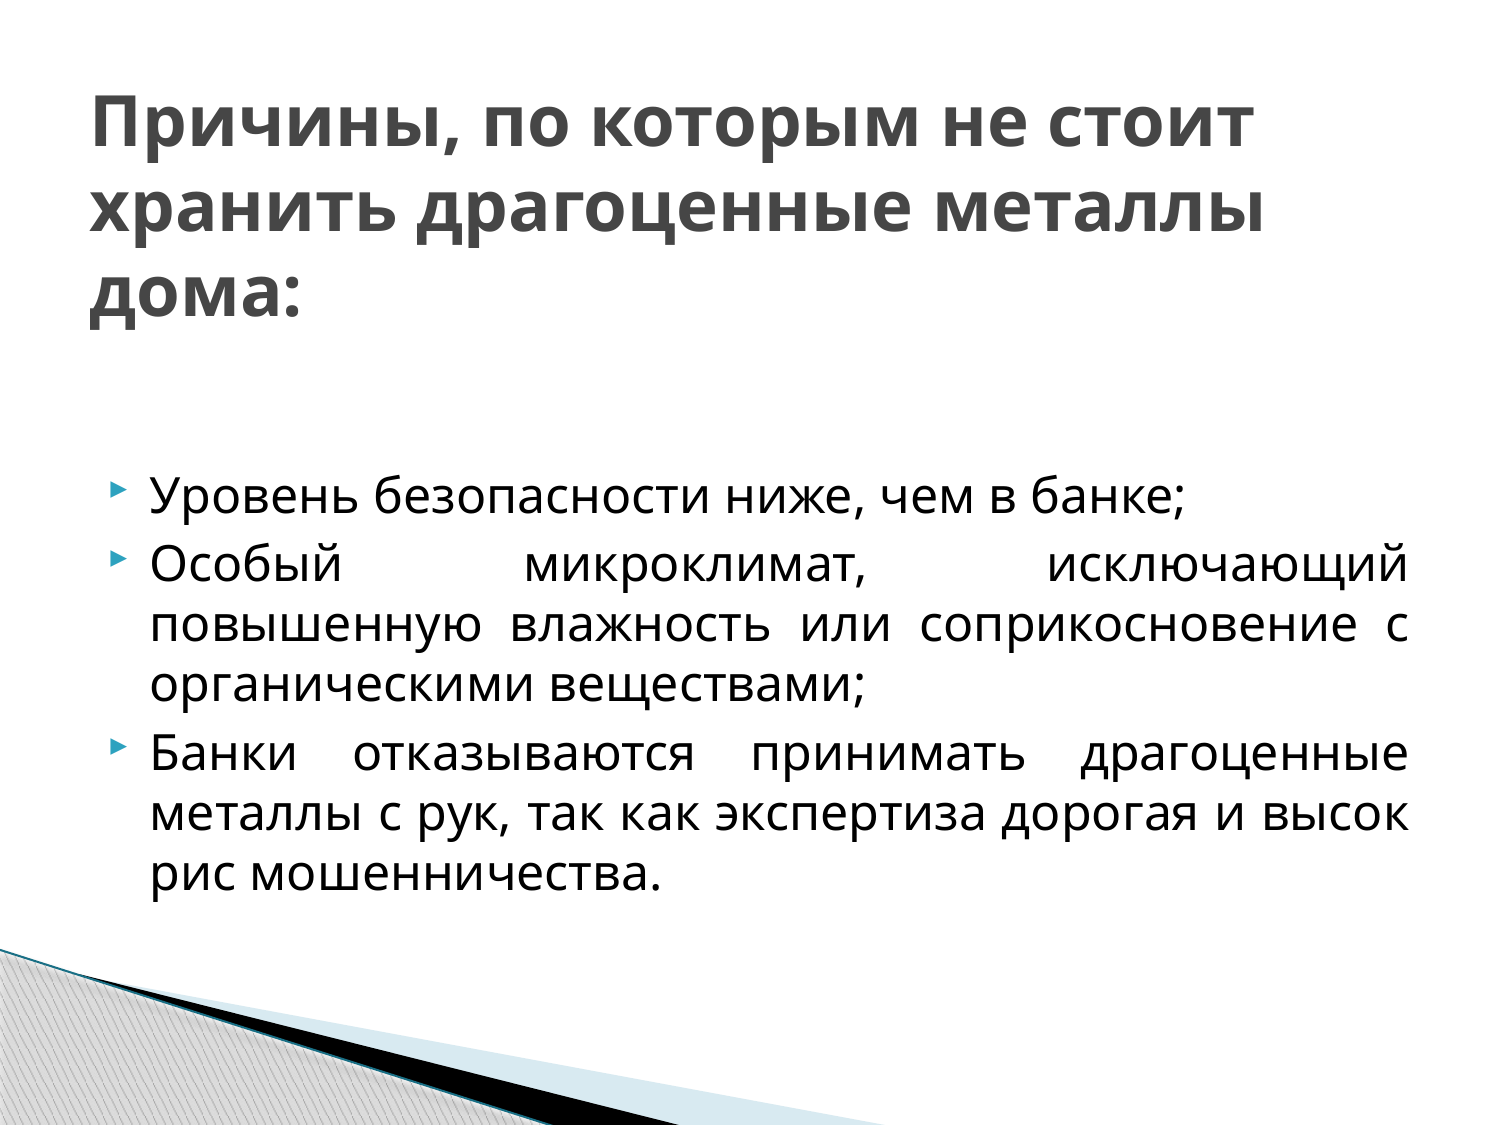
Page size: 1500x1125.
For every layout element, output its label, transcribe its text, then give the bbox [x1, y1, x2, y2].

list Уровень безопасности ниже, чем в банке; Особый микроклимат, исключающий повышенную влажность или соприкосновение с органическими веществами; Банки отказываются принимать драгоценные металлы с рук, так как экспертиза дорогая и высок рис мошенничества. [75, 456, 1425, 986]
title Причины, по которым не стоит хранить драгоценные металлы дома: [75, 45, 1425, 362]
